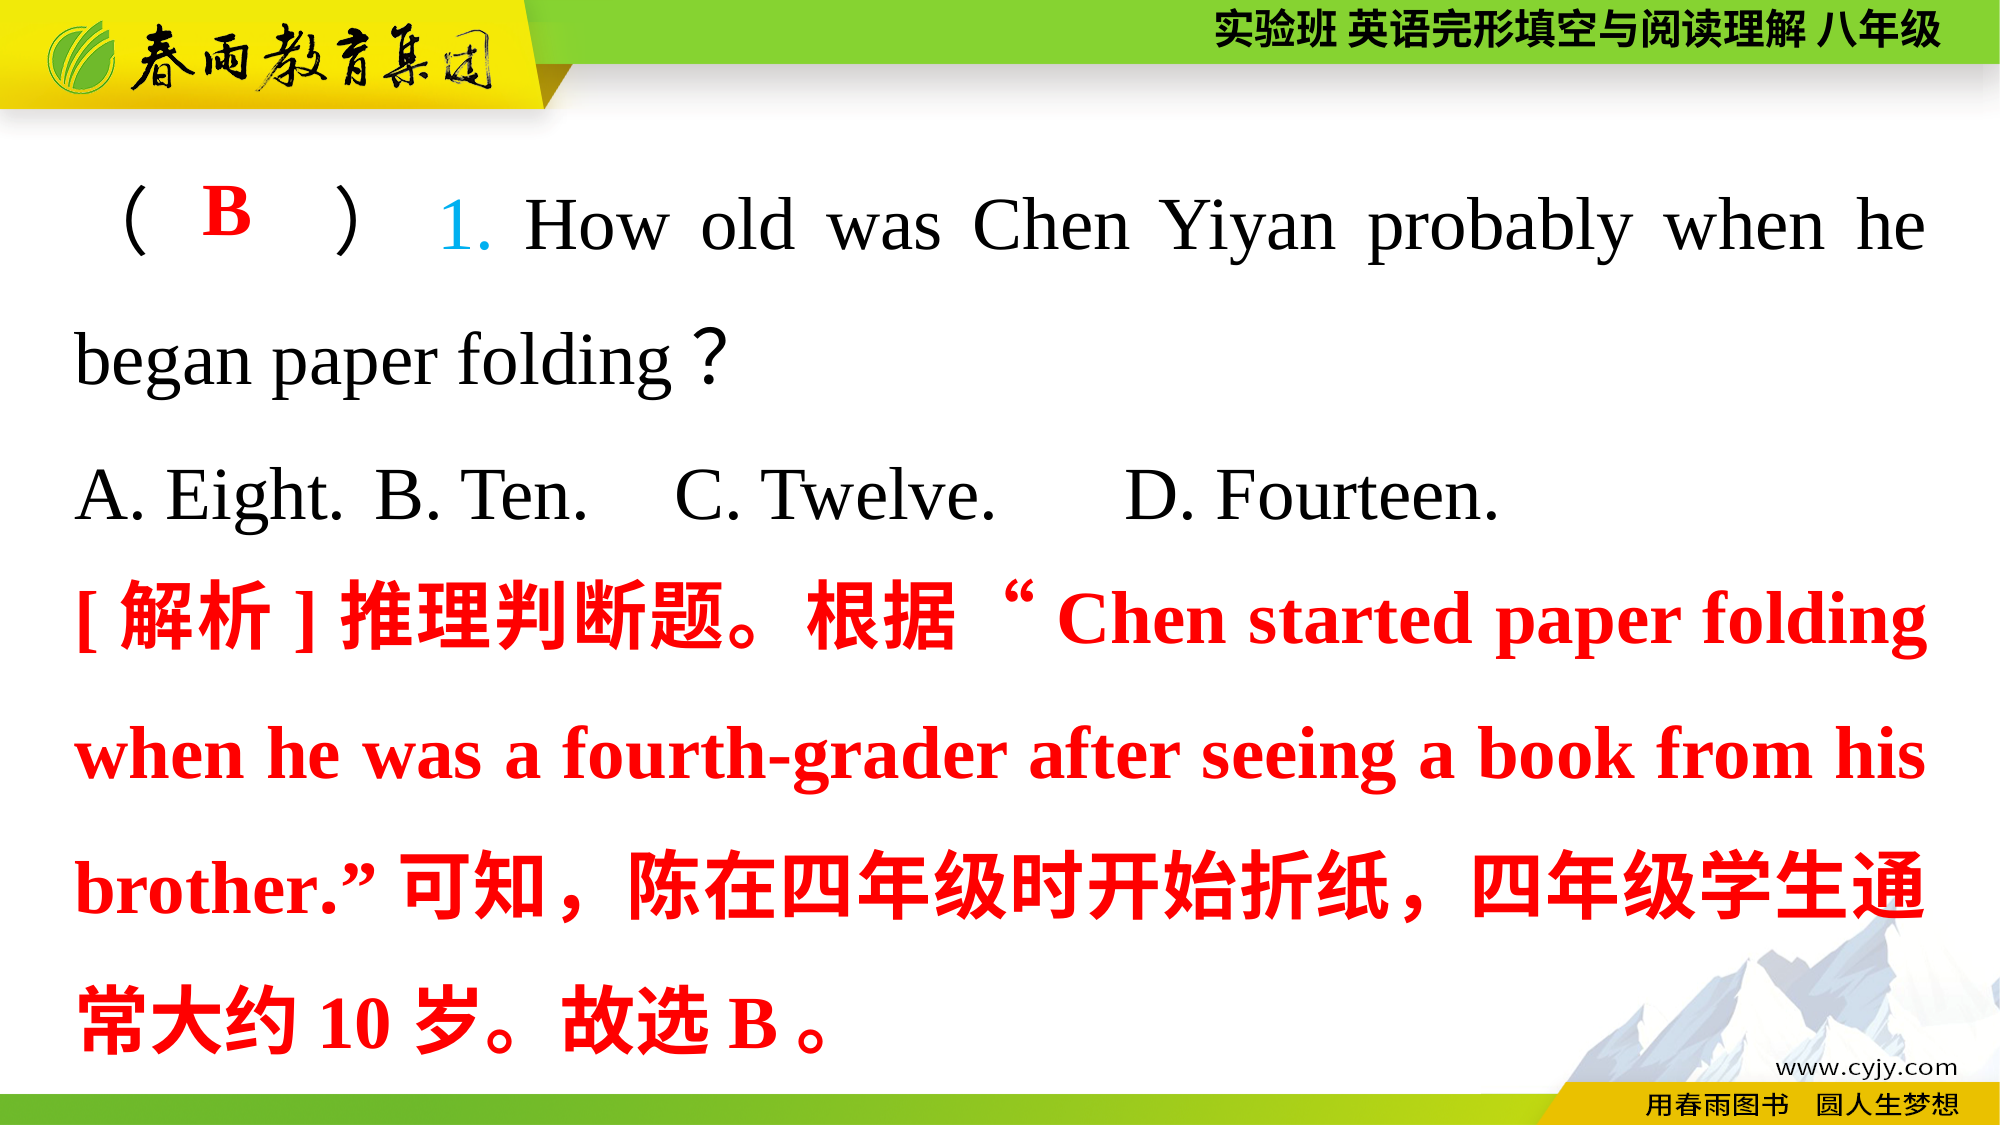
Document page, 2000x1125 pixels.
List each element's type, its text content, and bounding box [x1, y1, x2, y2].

text_box [解析]推理判断题。根据“Chen started paper folding when he was a fourth-grader after seeing a book from his brother.”可知，陈在四年级时开始折纸，四年级学生通常大约10岁。故选B。 [59, 515, 1944, 1071]
picture [0, 0, 2000, 1125]
text_box B [188, 153, 268, 258]
list （ ）1. How old was Chen Yiyan probably when he began paper folding？ A. Eight. B. Ten. C. Twelve. D. Fourteen. [59, 122, 1944, 515]
